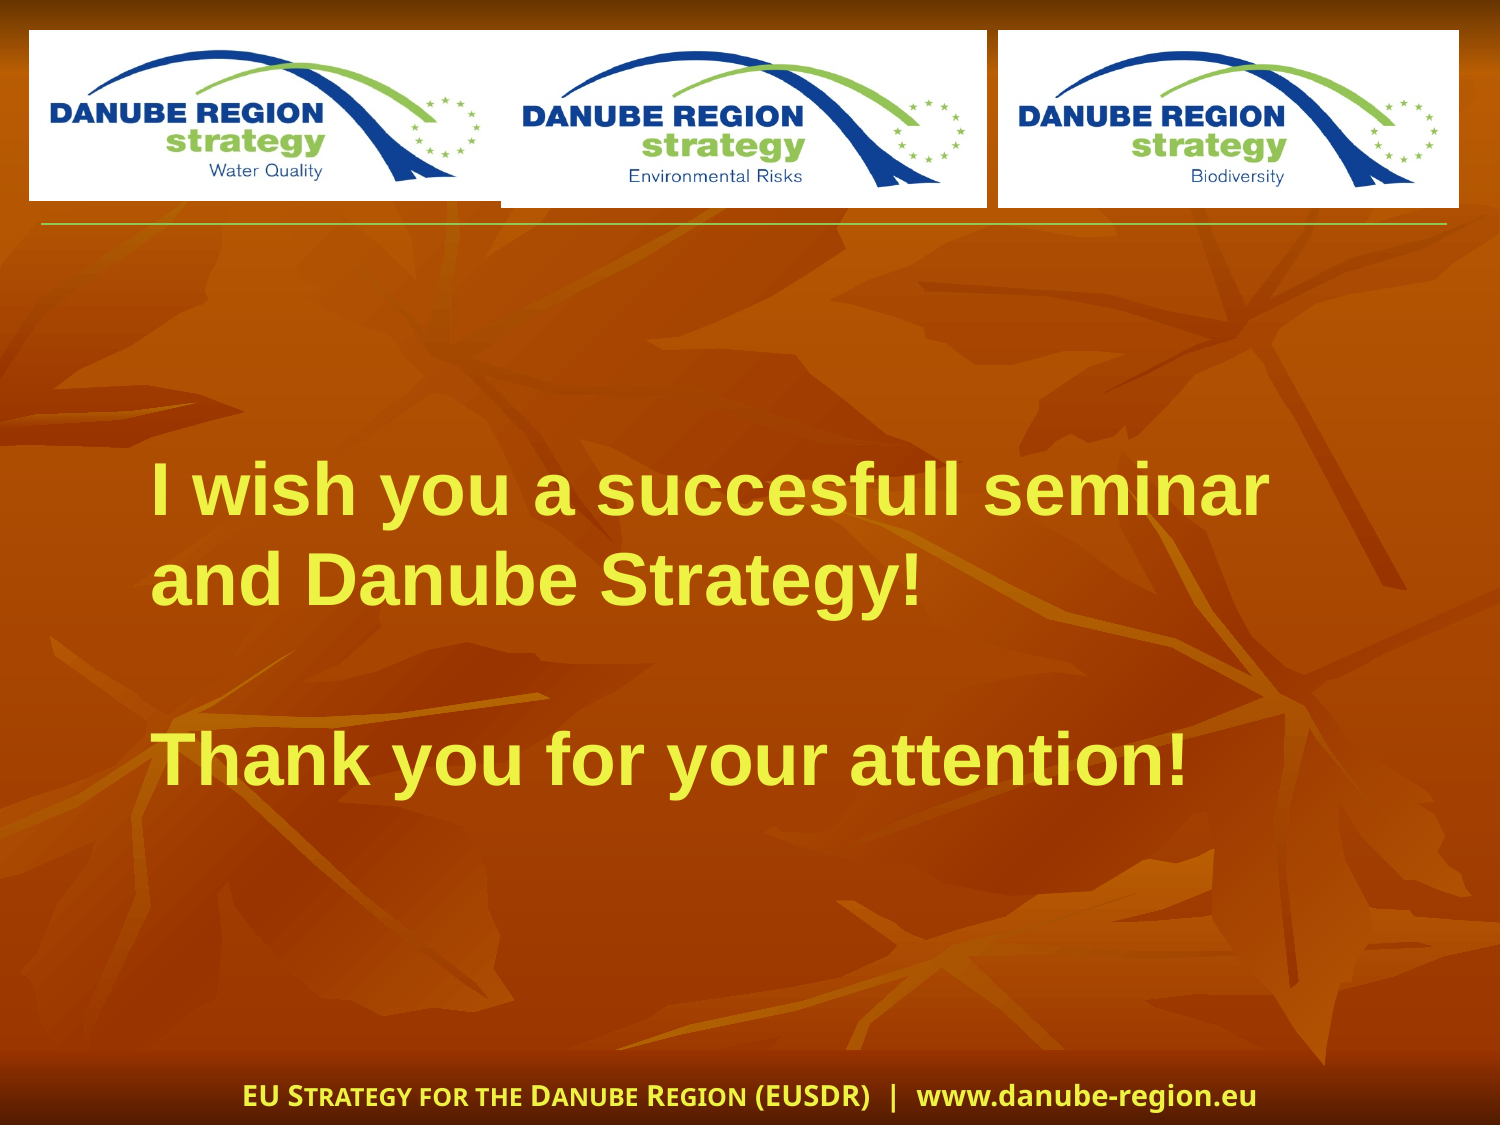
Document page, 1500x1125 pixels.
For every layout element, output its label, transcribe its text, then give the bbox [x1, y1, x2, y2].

text_box EU STRATEGY FOR THE DANUBE REGION (EUSDR) | www.danube-region.eu [0, 1070, 1500, 1120]
picture [997, 30, 1460, 209]
list [92, 252, 1444, 988]
text_box I wish you a succesfull seminar and Danube Strategy! Thank you for your attention! [135, 432, 1287, 898]
picture [29, 30, 987, 209]
